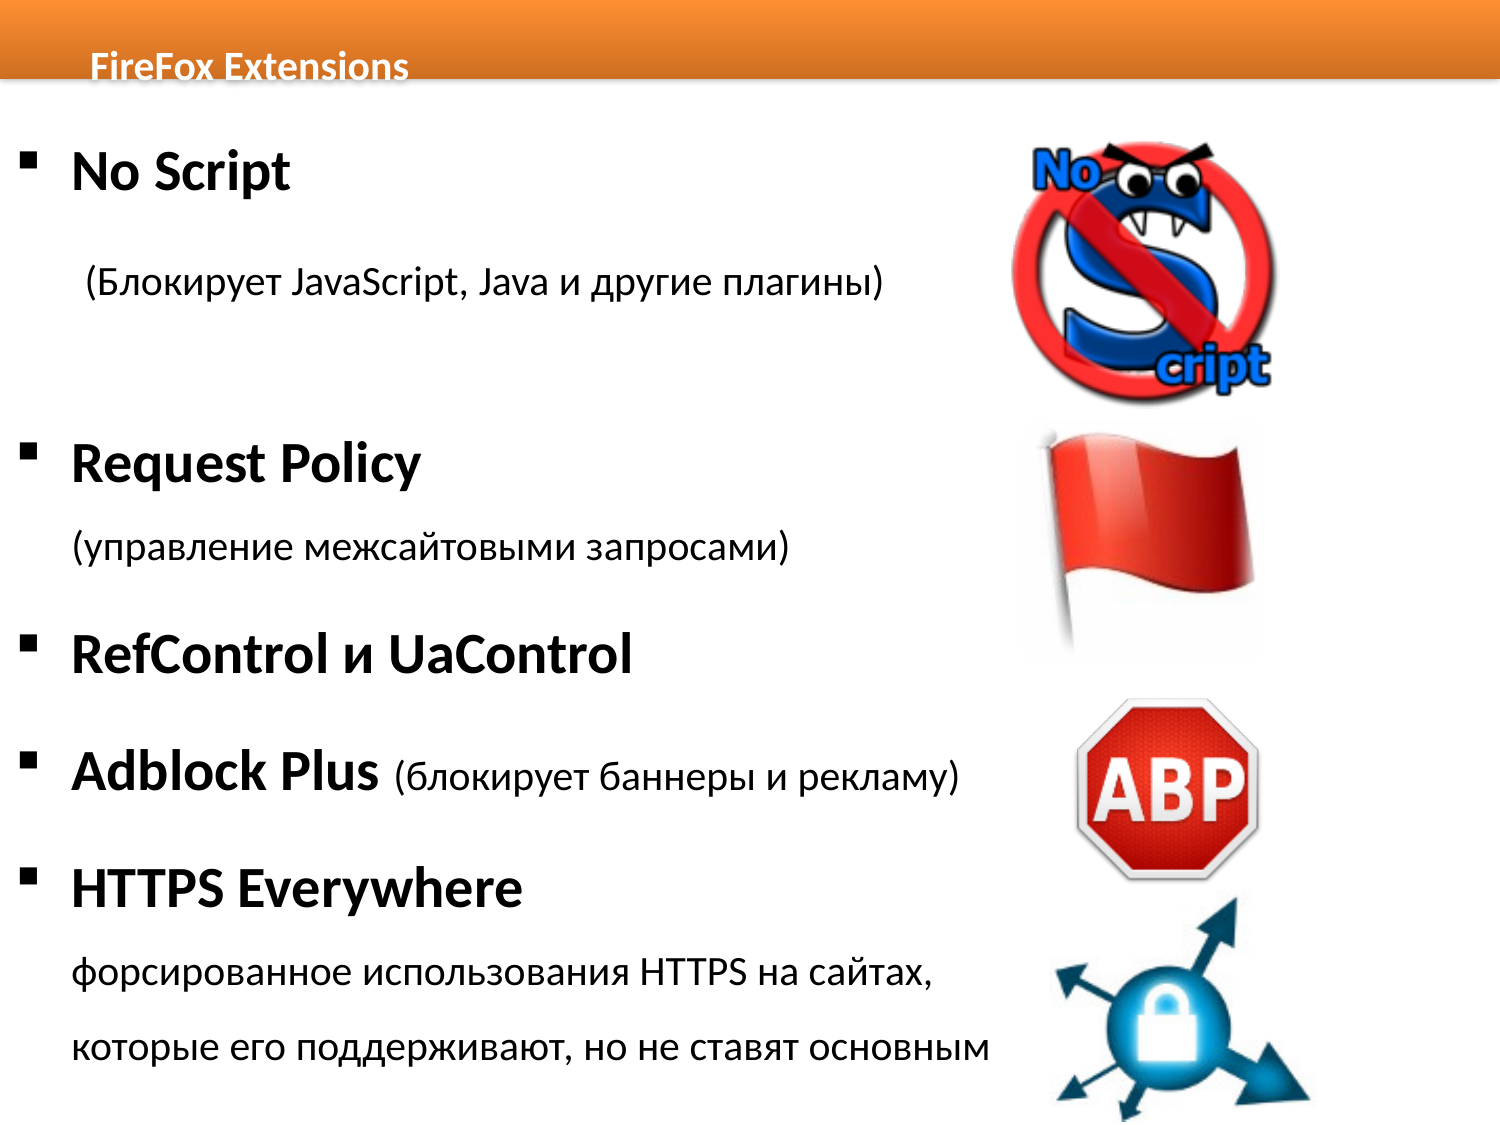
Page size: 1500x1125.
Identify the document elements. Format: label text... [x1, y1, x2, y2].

list No Script (Блокирует JavaScript, Java и другие плагины) Request Policy (управление межсайтовыми запросами) RefControl и UaControl Adblock Plus (блокирует баннеры и рекламу) HTTPS Everywhere форсированное использования HTTPS на сайтах, которые его поддерживают, но не ставят основным [0, 90, 1500, 1125]
picture [1049, 682, 1317, 1122]
title FireFox Extensions [0, 0, 1500, 79]
picture [1010, 140, 1280, 410]
picture [1020, 419, 1266, 665]
